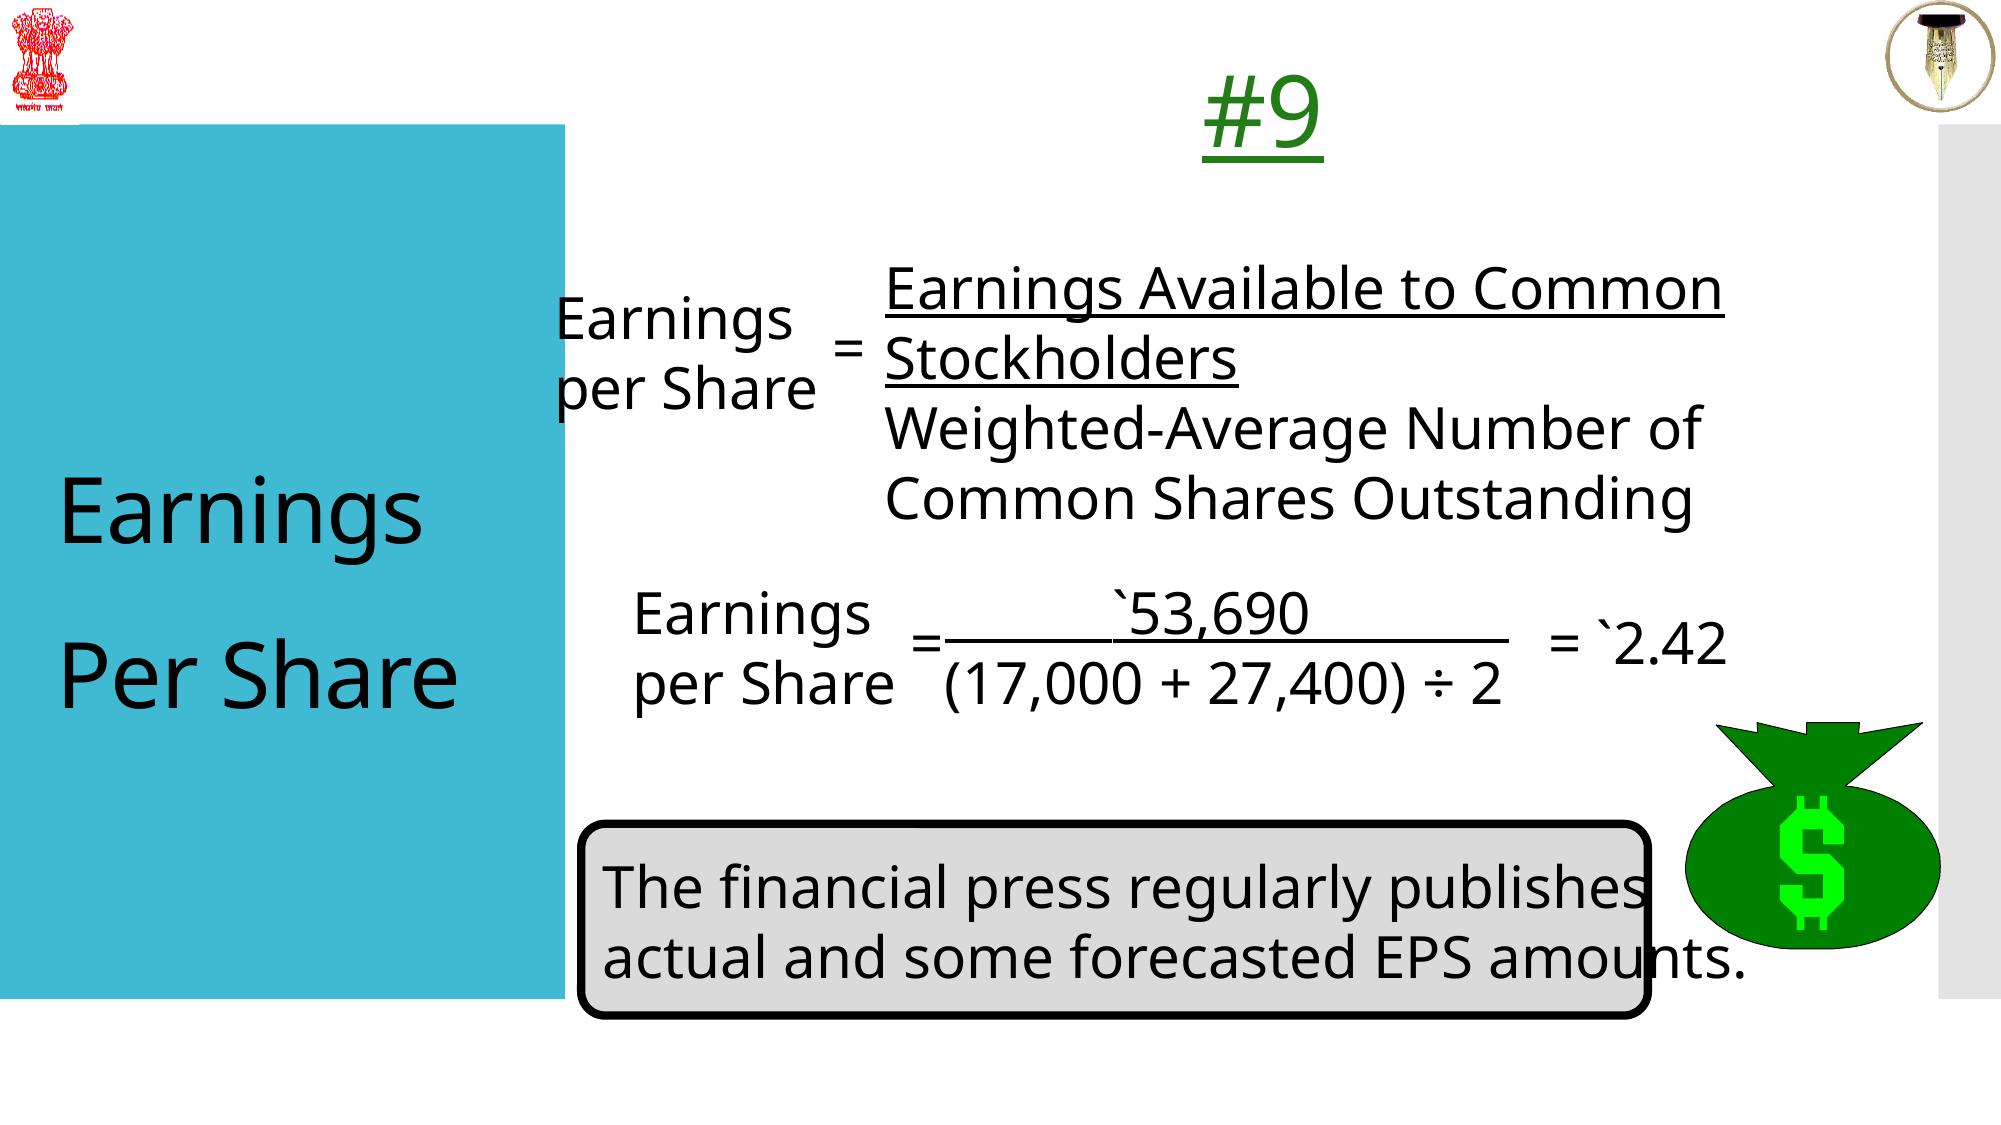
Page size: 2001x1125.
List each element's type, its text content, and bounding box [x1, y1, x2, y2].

text_box The financial press regularly publishes actual and some forecasted EPS amounts. [581, 823, 1648, 1016]
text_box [1684, 721, 1942, 951]
text_box = [817, 303, 881, 388]
picture [1884, 0, 1996, 113]
text_box Earnings per Share [539, 273, 834, 428]
list #9 [591, 46, 1935, 185]
title Earnings Per Share [41, 184, 525, 940]
text_box Earnings Available to Common Stockholders Weighted-Average Number of Common Shares Outstanding [869, 243, 1978, 538]
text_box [634, 568, 1743, 726]
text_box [0, 0, 79, 125]
